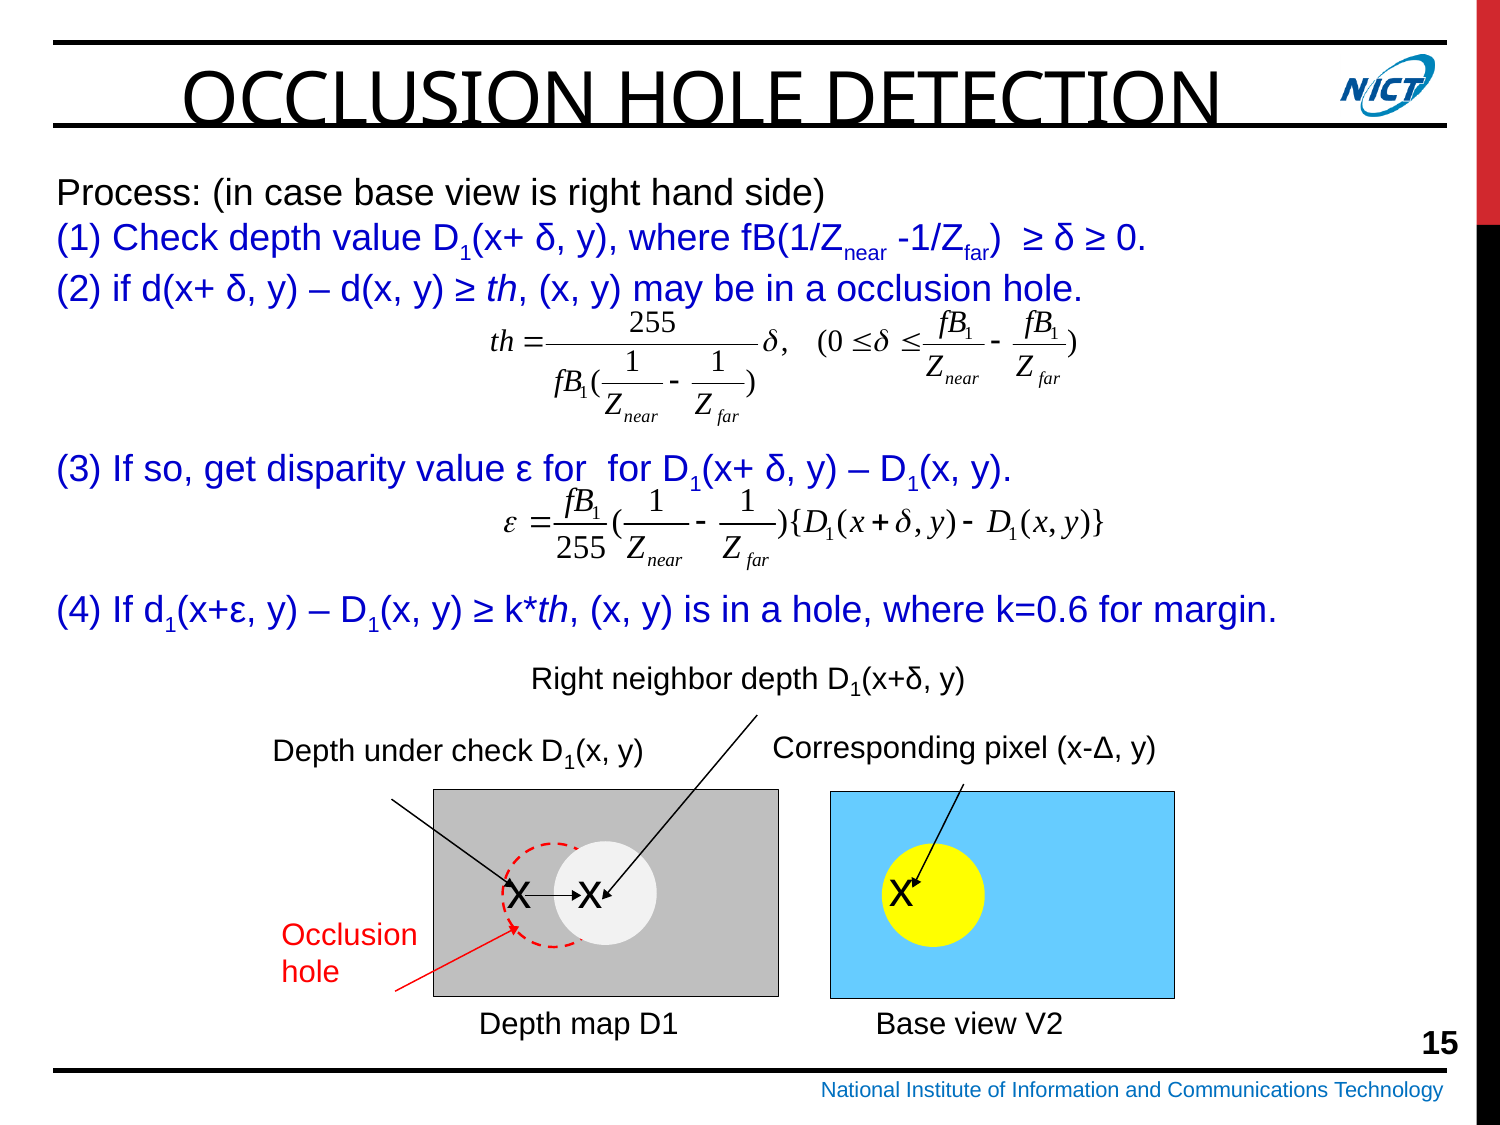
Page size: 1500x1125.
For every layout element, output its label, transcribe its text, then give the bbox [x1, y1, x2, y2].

picture [253, 649, 1176, 1061]
text_box Process: (in case base view is right hand side) (1) Check depth value D1(x+ δ, y), where fB(1/Znear -1/Zfar) ≥ δ ≥ 0. (2) if d(x+ δ, y) – d(x, y) ≥ th, (x, y) may be in a occlusion hole. (3) If so, get disparity value ε for for D1(x+ δ, y) – D1(x, y). (4) If d1(x+ε, y) – D1(x, y) ≥ k*th, (x, y) is in a hole, where k=0.6 for margin. [41, 160, 1436, 689]
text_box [497, 479, 1110, 578]
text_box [485, 302, 1085, 433]
slide_number 15 [1376, 1011, 1474, 1072]
picture [1340, 54, 1435, 117]
text_box Occlusion hole detection [64, 42, 1340, 149]
